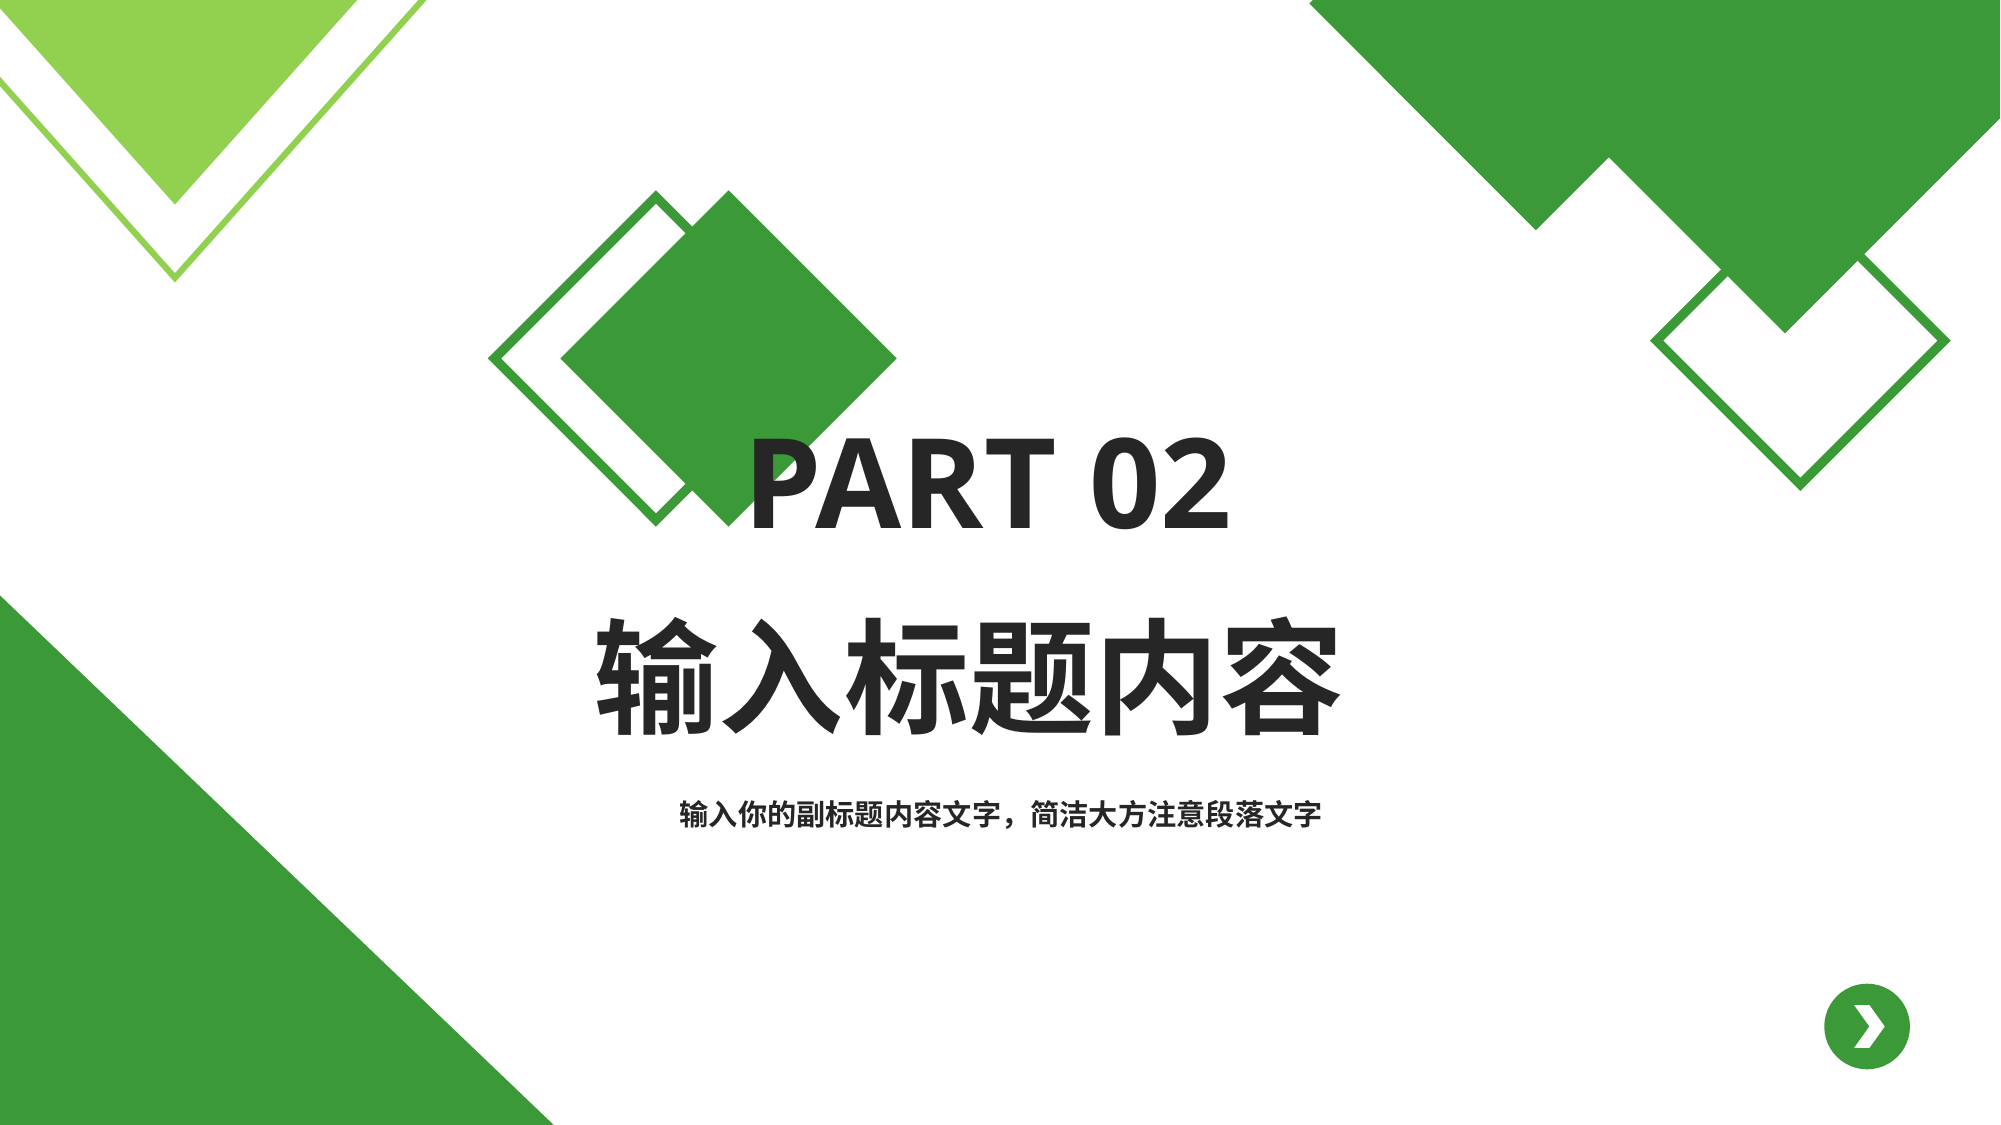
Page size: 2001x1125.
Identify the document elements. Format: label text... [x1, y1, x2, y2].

text_box 输入标题内容 [579, 592, 1514, 758]
text_box [0, 593, 556, 1125]
text_box PART 02 [728, 395, 1363, 561]
text_box [1450, 0, 2000, 272]
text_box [1824, 983, 1910, 1070]
text_box [1655, 195, 1946, 486]
text_box [1307, 0, 1609, 232]
text_box 输入你的副标题内容文字，简洁大方注意段落文字 [664, 789, 1452, 839]
text_box [565, 195, 892, 521]
text_box [0, 0, 424, 280]
text_box [492, 195, 692, 522]
